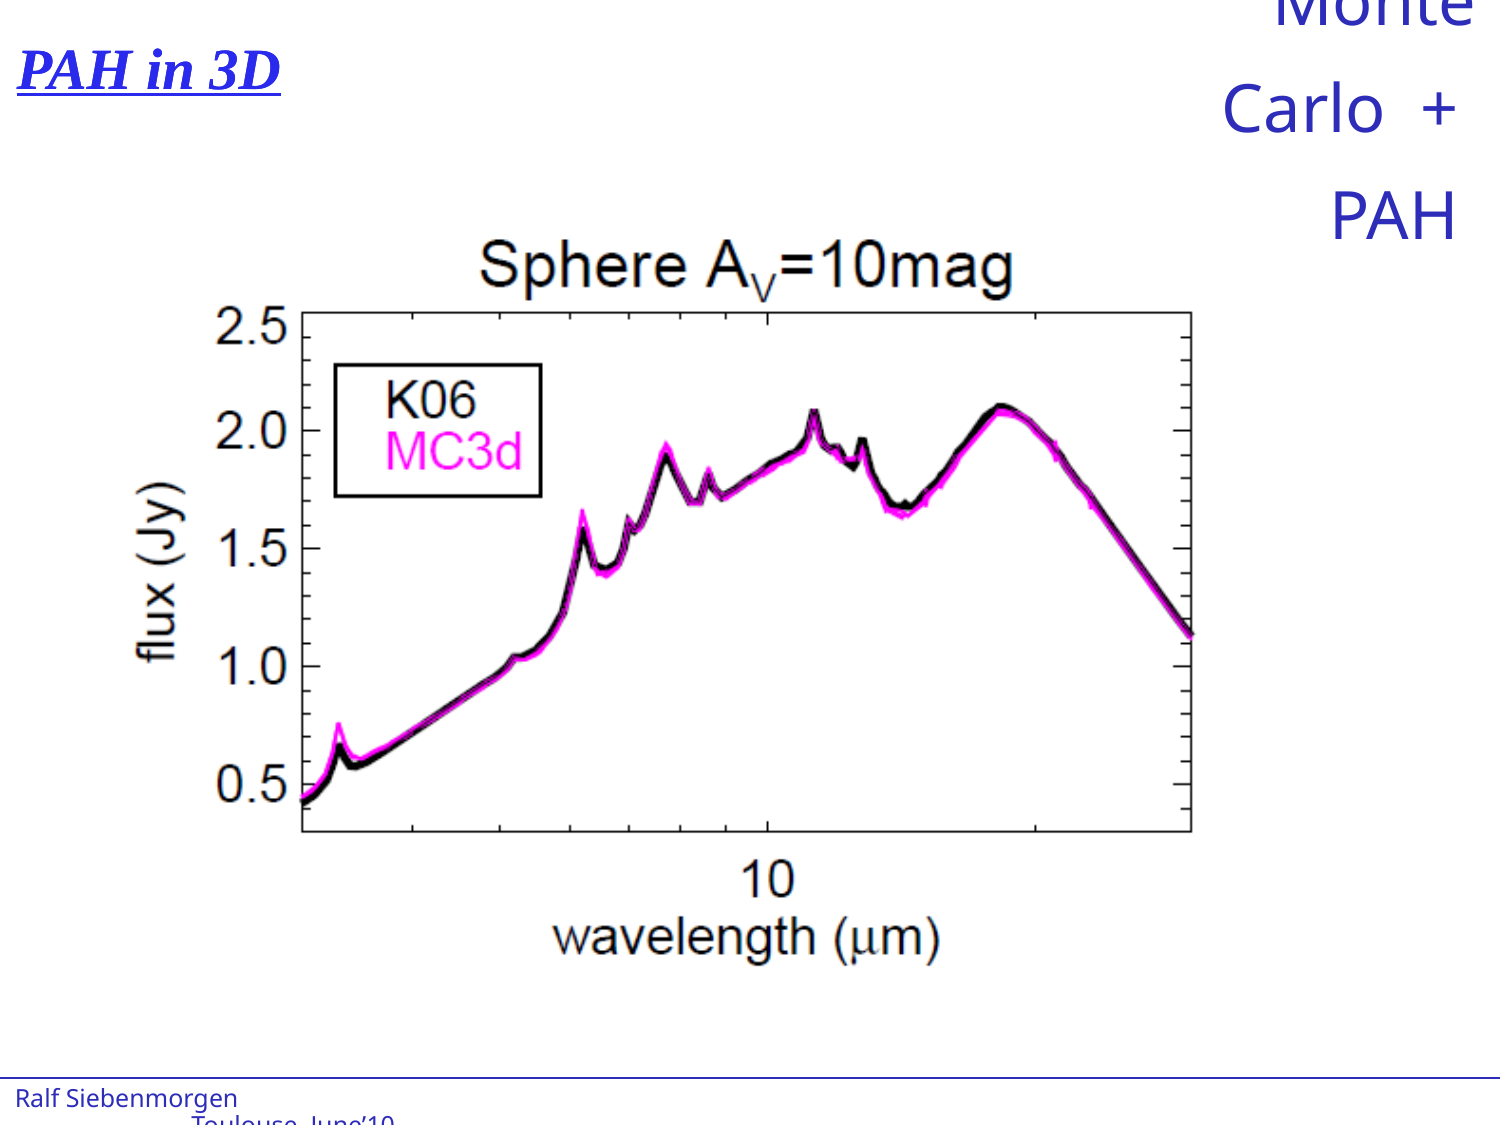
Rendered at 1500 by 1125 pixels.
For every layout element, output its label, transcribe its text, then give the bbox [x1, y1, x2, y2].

picture [70, 181, 1278, 989]
text_box Monte Carlo + PAH [1101, 27, 1477, 153]
